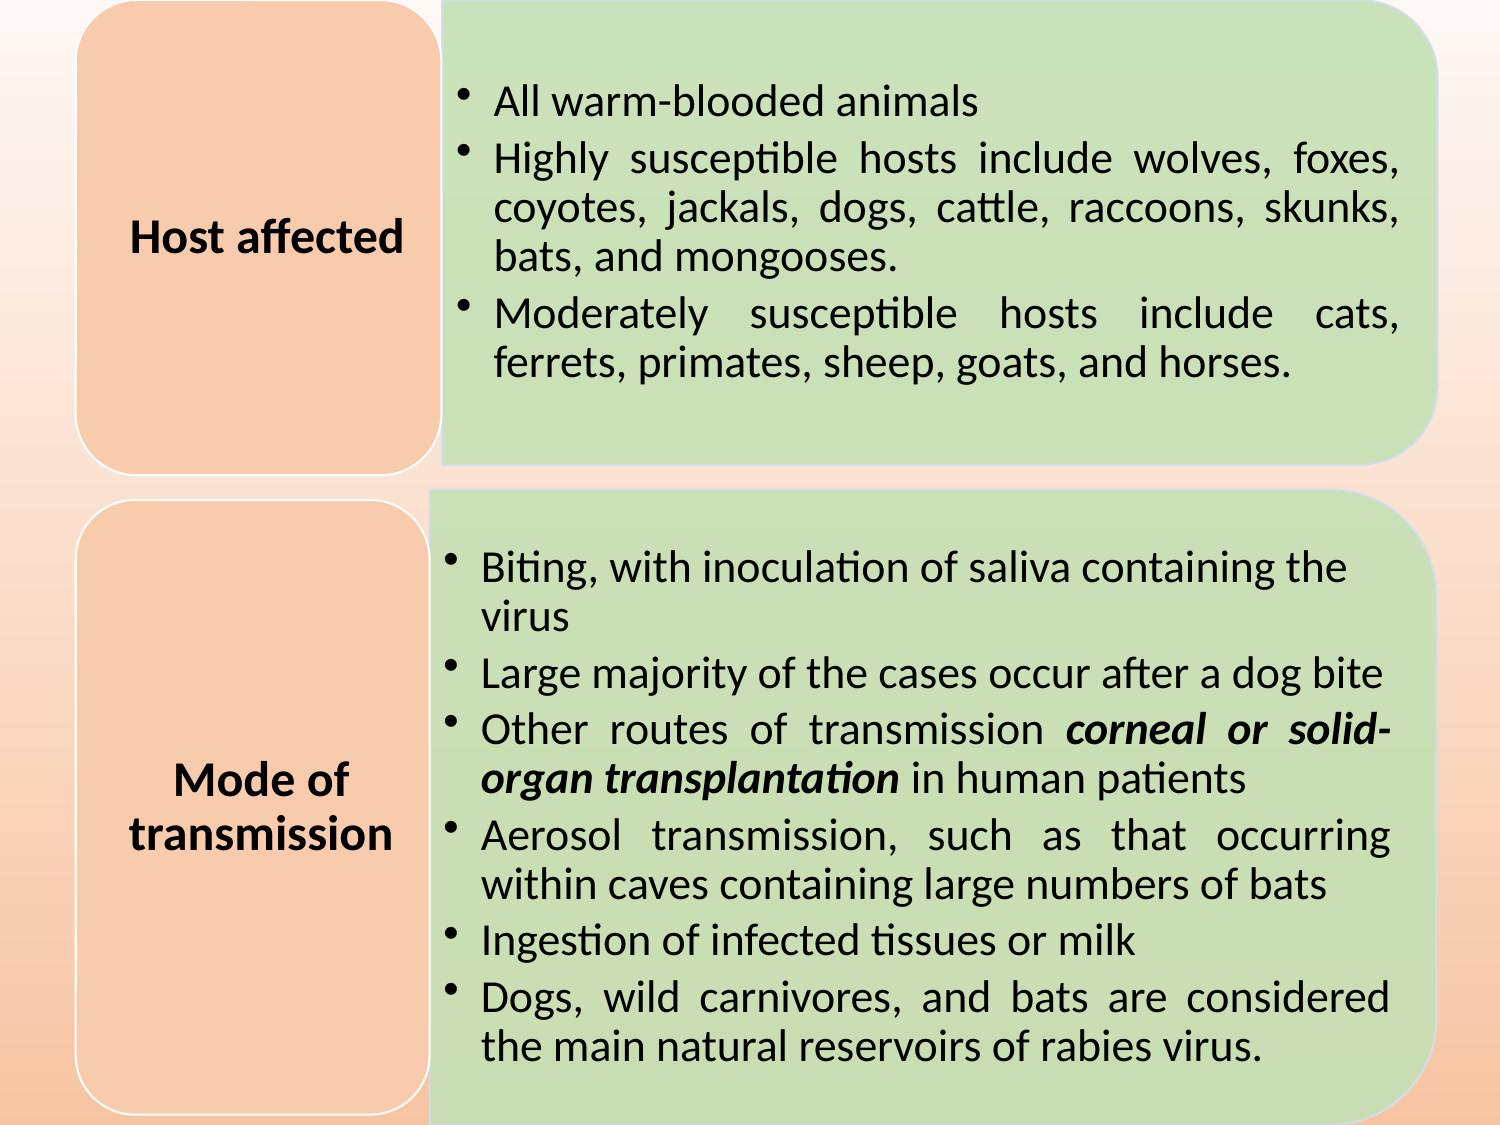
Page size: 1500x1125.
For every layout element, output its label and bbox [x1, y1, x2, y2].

list [74, 0, 1438, 1125]
